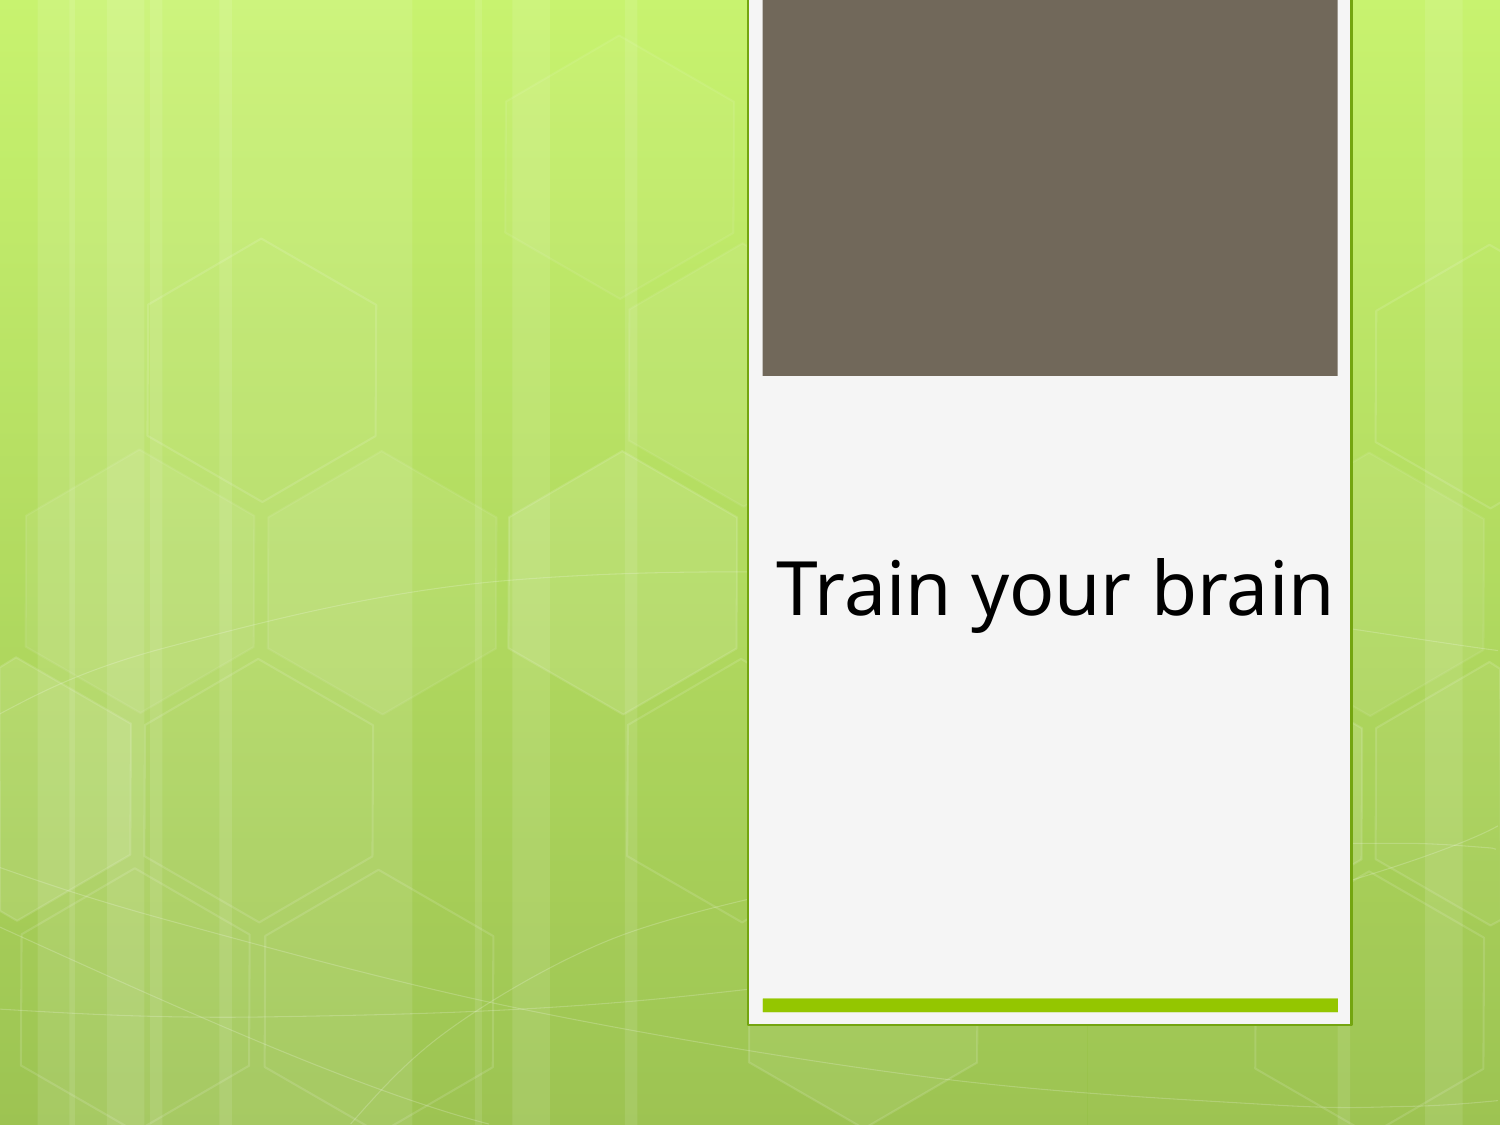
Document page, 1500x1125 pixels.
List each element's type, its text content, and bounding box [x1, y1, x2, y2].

text_box Train your brain [761, 532, 1447, 638]
